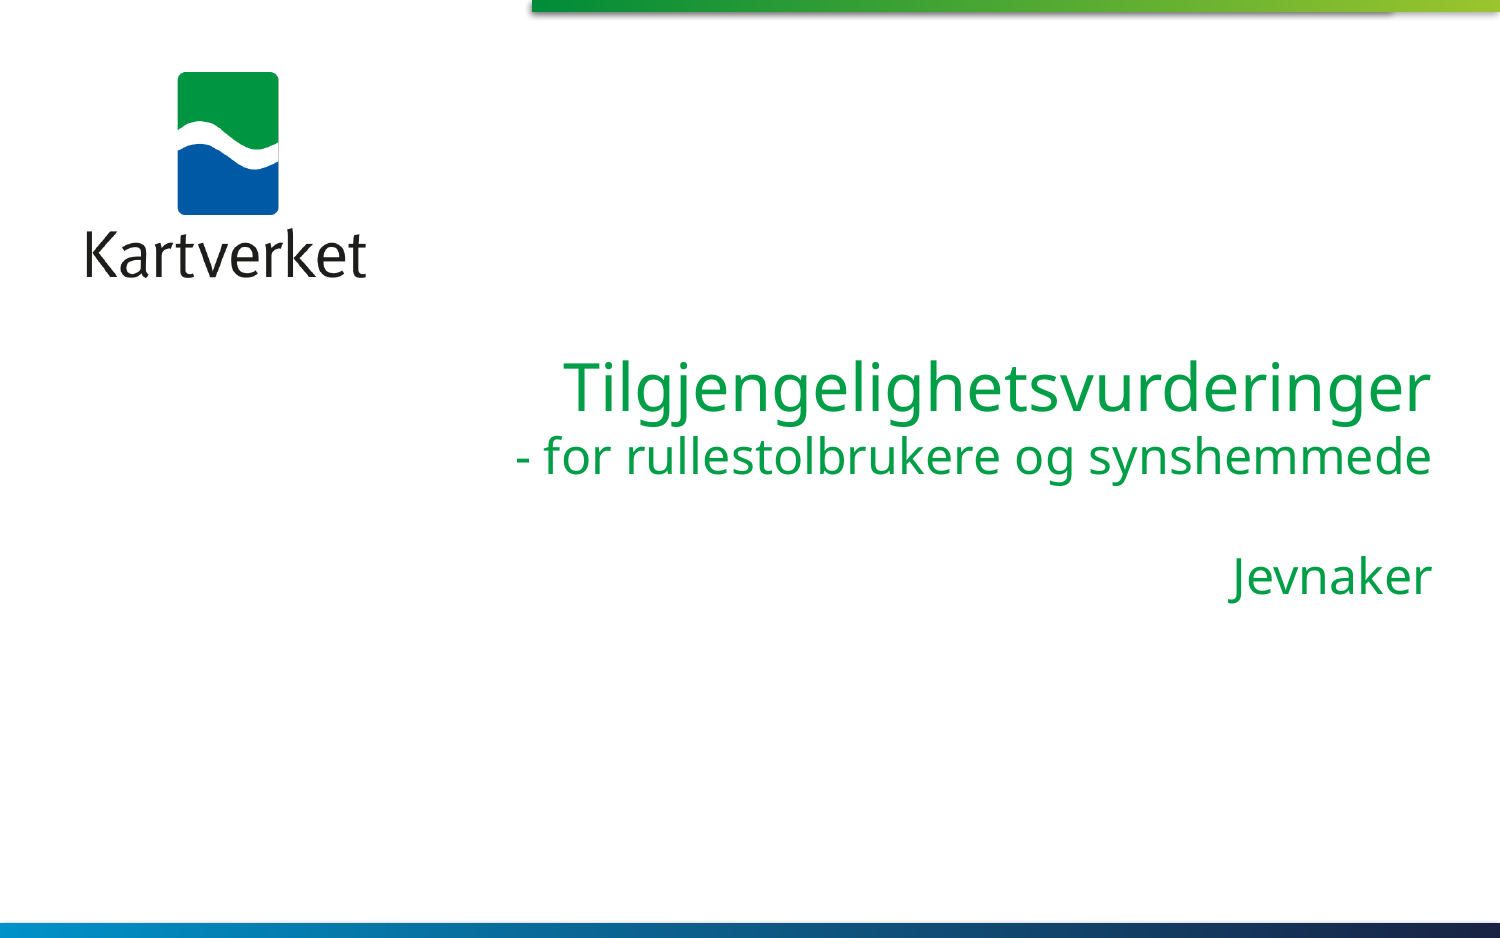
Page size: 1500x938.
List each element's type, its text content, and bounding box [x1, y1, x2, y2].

text_box Tilgjengelighetsvurderinger - for rullestolbrukere og synshemmede Jevnaker [66, 337, 1449, 613]
